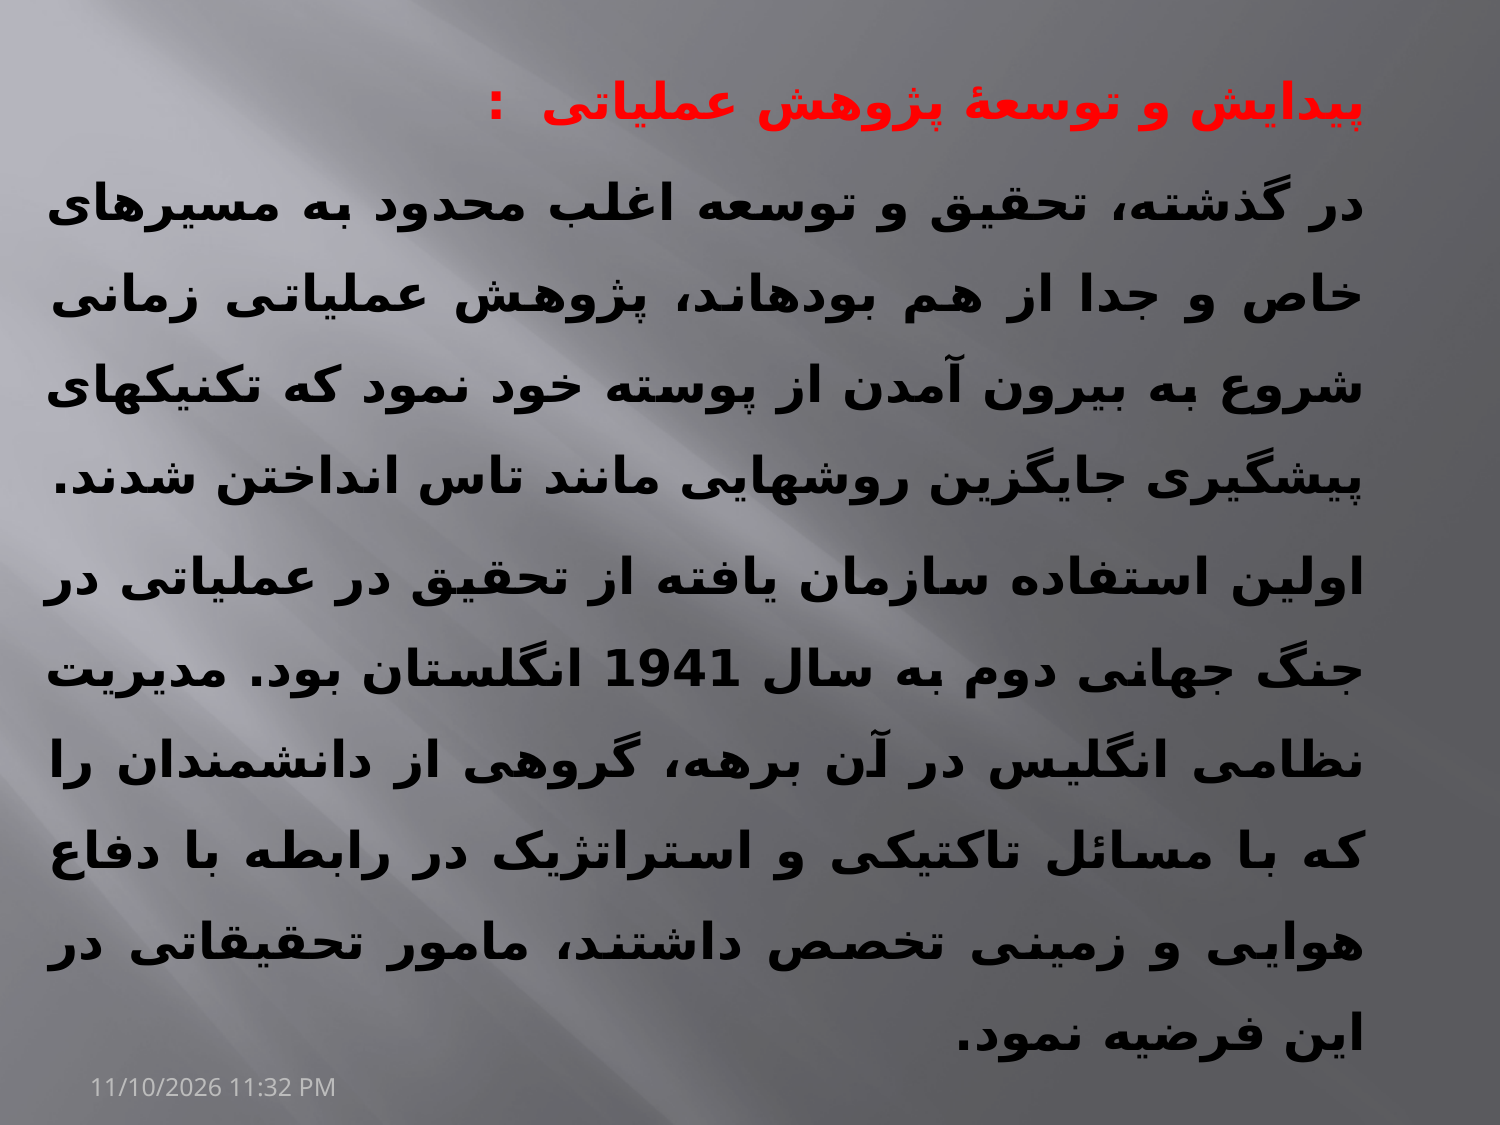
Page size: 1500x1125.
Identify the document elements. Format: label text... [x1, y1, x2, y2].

list پیدایش و توسعۀ پژوهش عملیاتی : در گذشته، تحقیق و توسعه اغلب محدود به مسیرهای خاص و جدا از هم بوده­اند، پژوهش عملیاتی زمانی شروع به بیرون آمدن از پوسته خود نمود که تکنیک­های پیشگیری جایگزین روشهایی مانند تاس انداختن شدند. اولین استفاده سازمان یافته از تحقیق در عملیاتی در جنگ جهانی دوم به سال 1941 انگلستان بود. مدیریت نظامی انگلیس در آن برهه، گروهی از دانشمندان را که با مسائل تاکتیکی و استراتژیک در رابطه با دفاع هوایی و زمینی تخصص داشتند، مامور تحقیقاتی در این فرضیه نمود. [29, 30, 1459, 1094]
slide_number 20/مارس/1 [75, 1052, 425, 1113]
